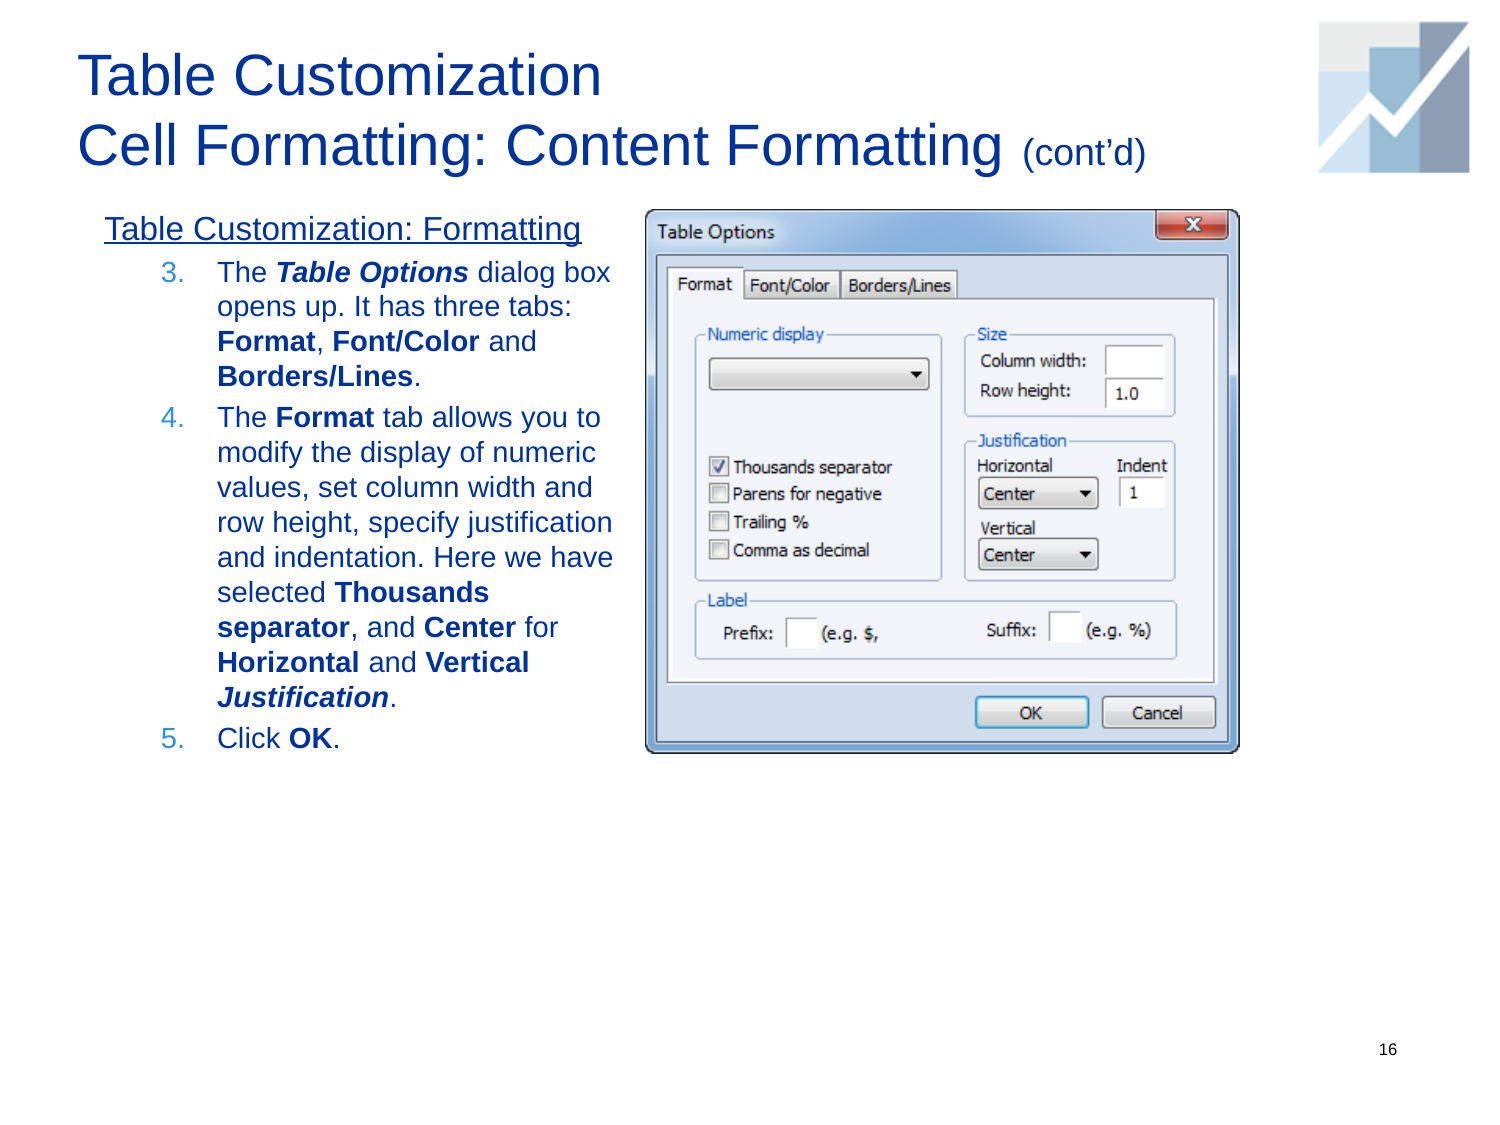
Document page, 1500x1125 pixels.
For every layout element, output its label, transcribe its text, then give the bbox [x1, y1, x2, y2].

title Table Customization Cell Formatting: Content Formatting (cont’d) [62, 0, 1297, 185]
picture [645, 209, 1240, 754]
picture [1300, 11, 1479, 181]
slide_number 16 [1262, 1015, 1413, 1067]
text_box Table Customization: Formatting The Table Options dialog box opens up. It has three tabs: Format, Font/Color and Borders/Lines. The Format tab allows you to modify the display of numeric values, set column width and row height, specify justification and indentation. Here we have selected Thousands separator, and Center for Horizontal and Vertical Justification. Click OK. [23, 199, 646, 778]
